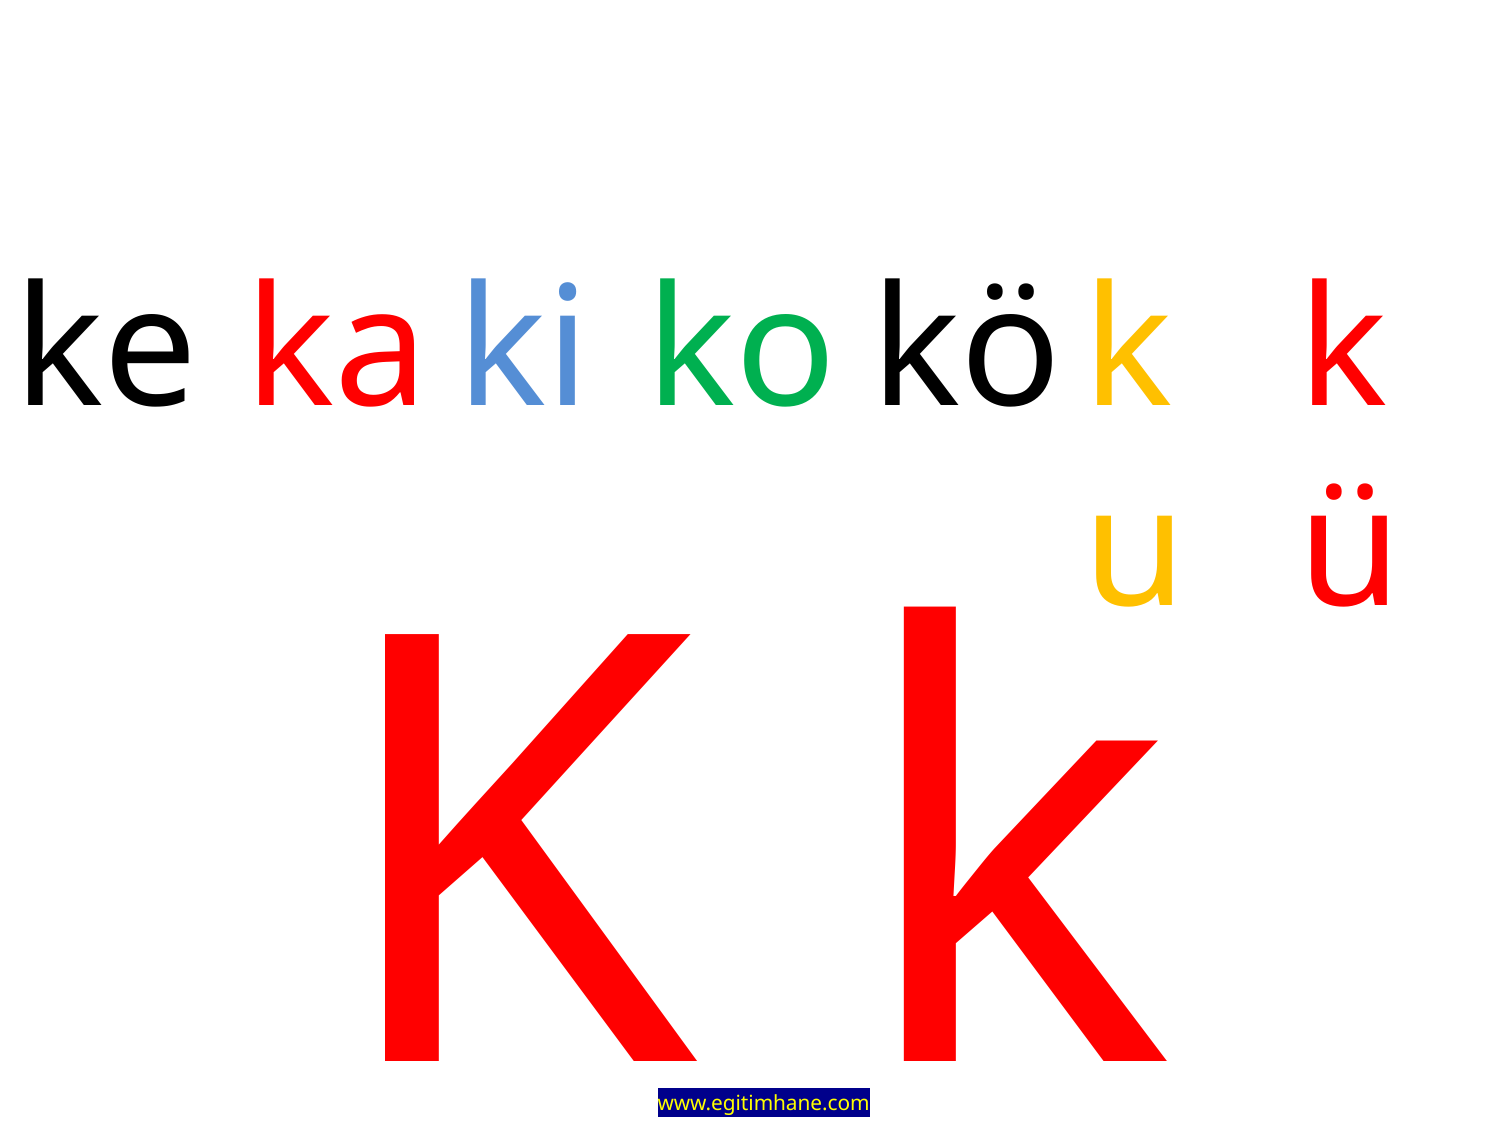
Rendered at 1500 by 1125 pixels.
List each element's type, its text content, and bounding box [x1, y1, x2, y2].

text_box www.egitimhane.com [653, 1100, 886, 1125]
text_box ko [631, 231, 856, 447]
text_box ku [1068, 231, 1282, 456]
text_box ke [0, 231, 230, 447]
text_box ka [230, 231, 555, 456]
text_box kö [856, 231, 1068, 447]
text_box K k [0, 456, 1500, 1125]
text_box ki [442, 231, 631, 447]
text_box kü [1283, 231, 1500, 456]
